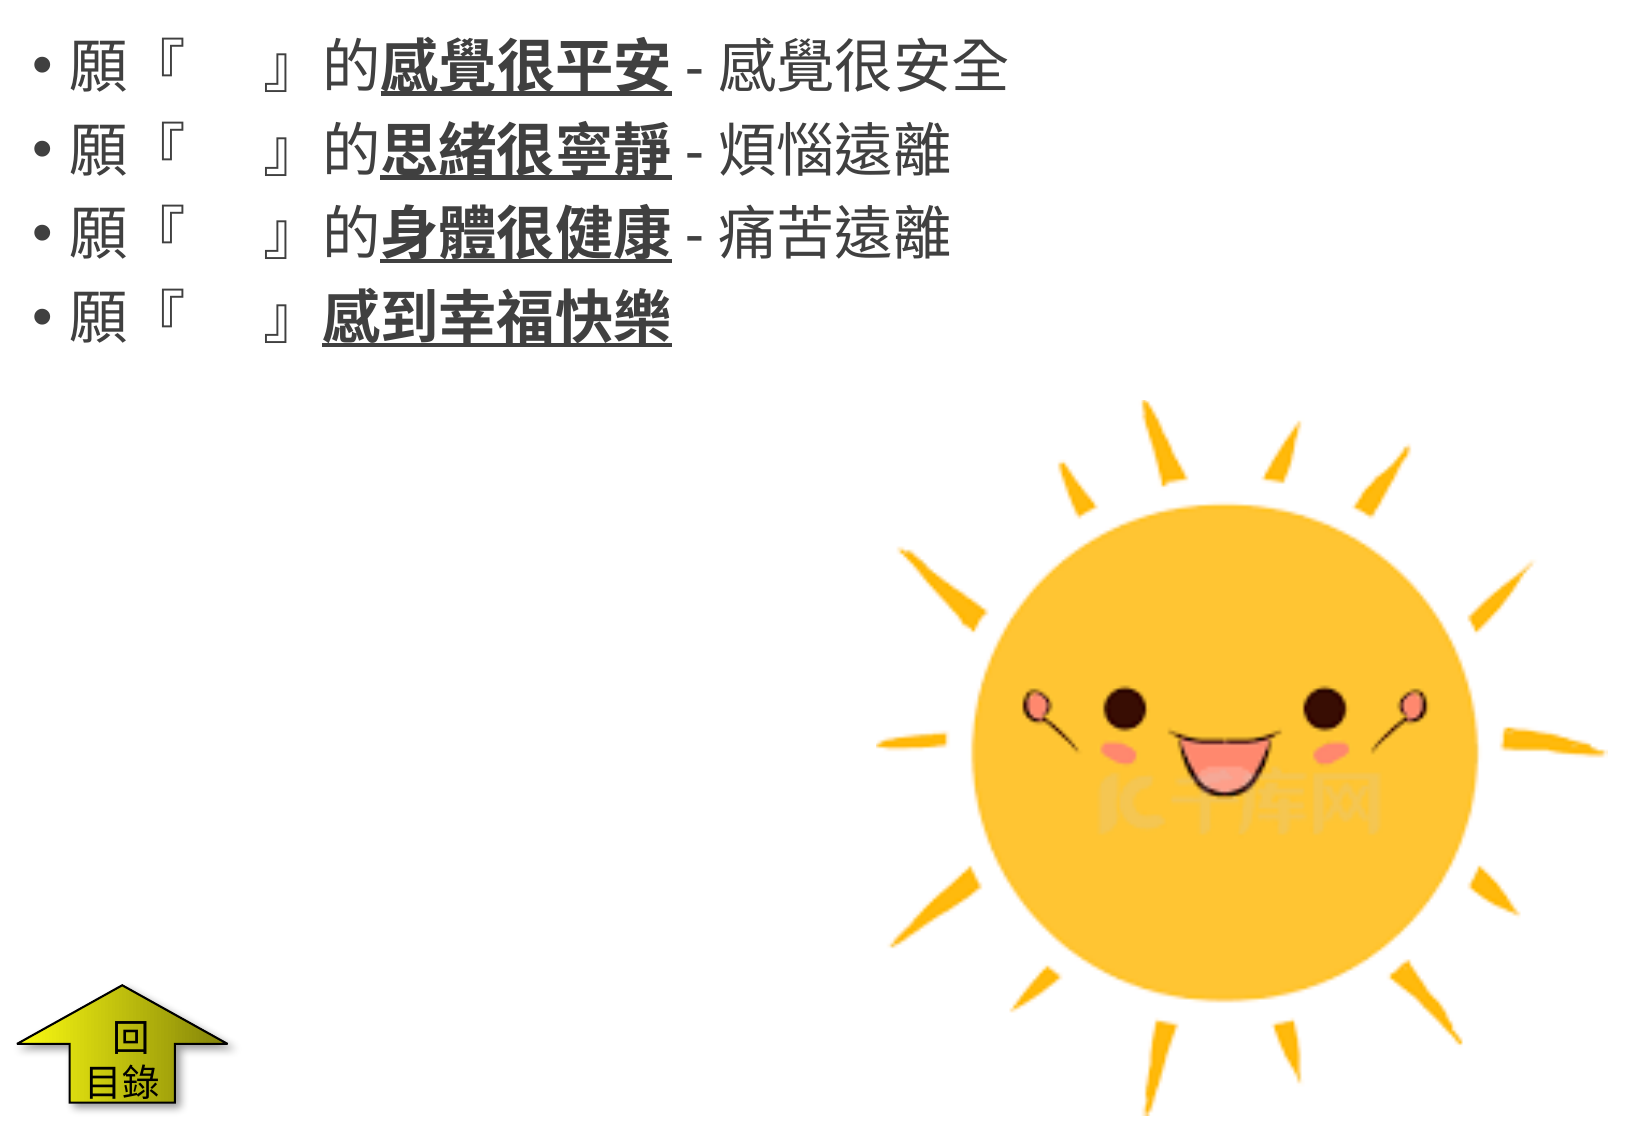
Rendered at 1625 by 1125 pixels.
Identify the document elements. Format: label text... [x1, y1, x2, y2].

picture [876, 400, 1608, 1116]
list 願『 』的感覺很平安-感覺很安全 願『 』的思緒很寧靜-煩惱遠離 願『 』的身體很健康-痛苦遠離 願『 』感到幸福快樂 [17, 29, 1608, 1001]
text_box 回目錄 [16, 984, 229, 1104]
